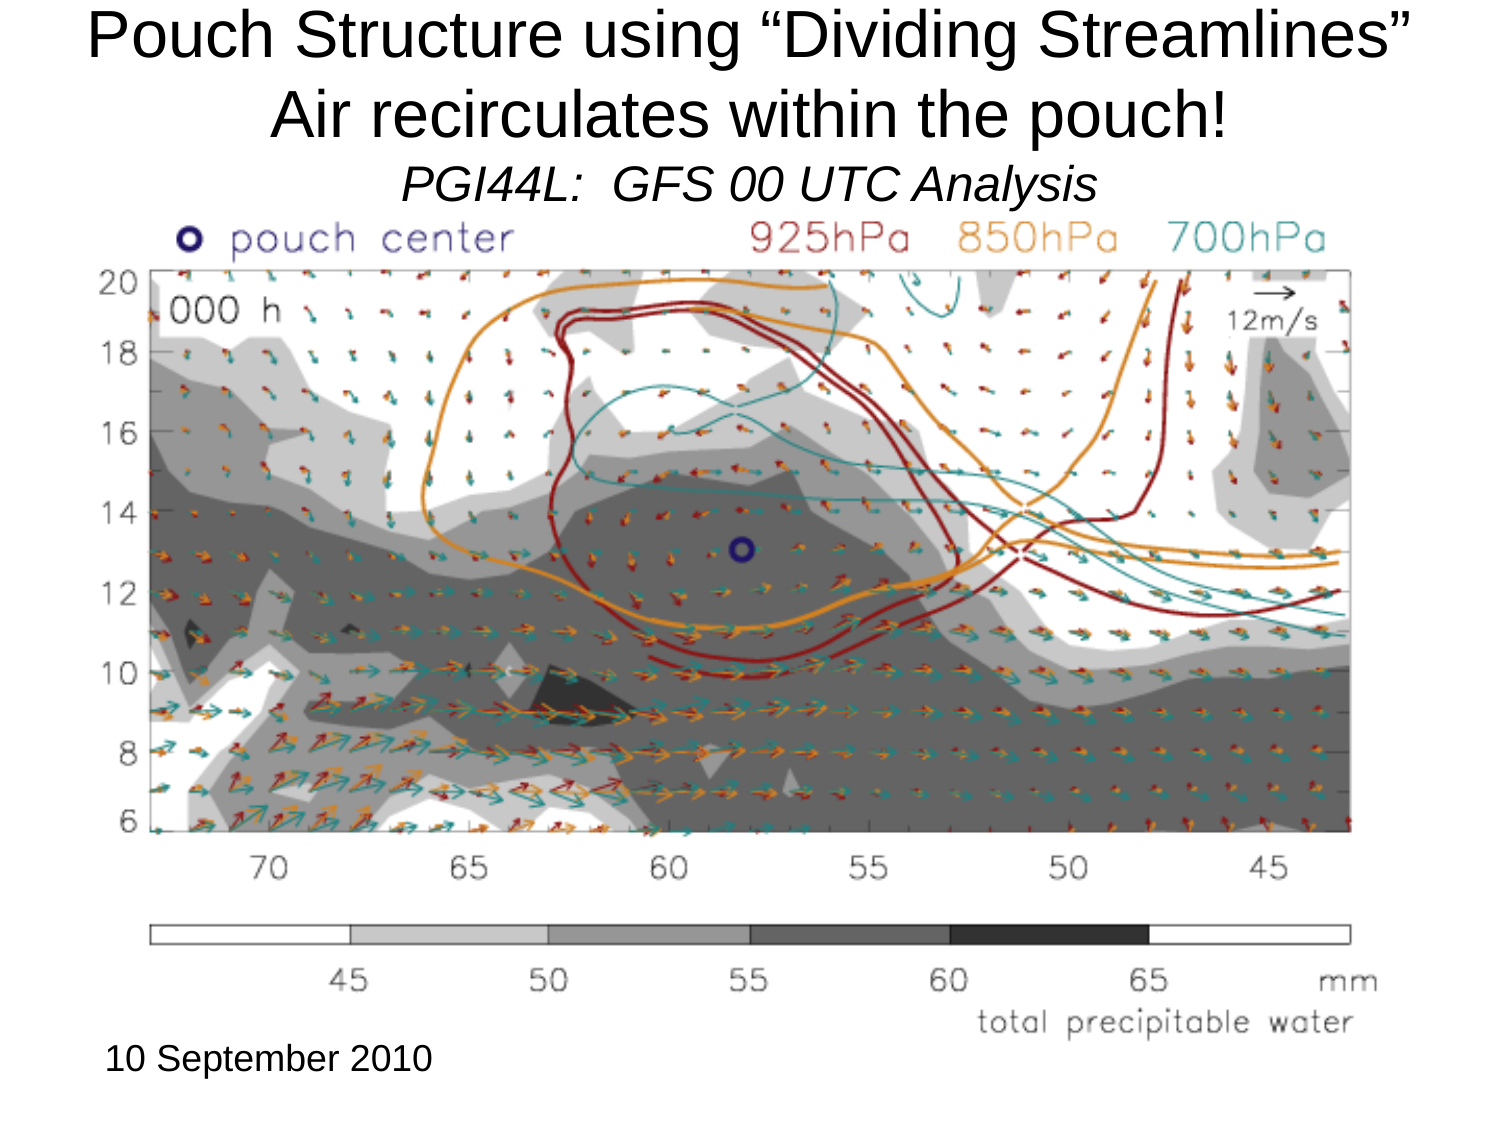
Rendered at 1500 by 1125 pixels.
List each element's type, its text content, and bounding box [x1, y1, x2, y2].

title Pouch Structure using “Dividing Streamlines” Air recirculates within the pouch! PGI44L: GFS 00 UTC Analysis [37, 27, 1463, 148]
picture [0, 149, 1500, 1125]
